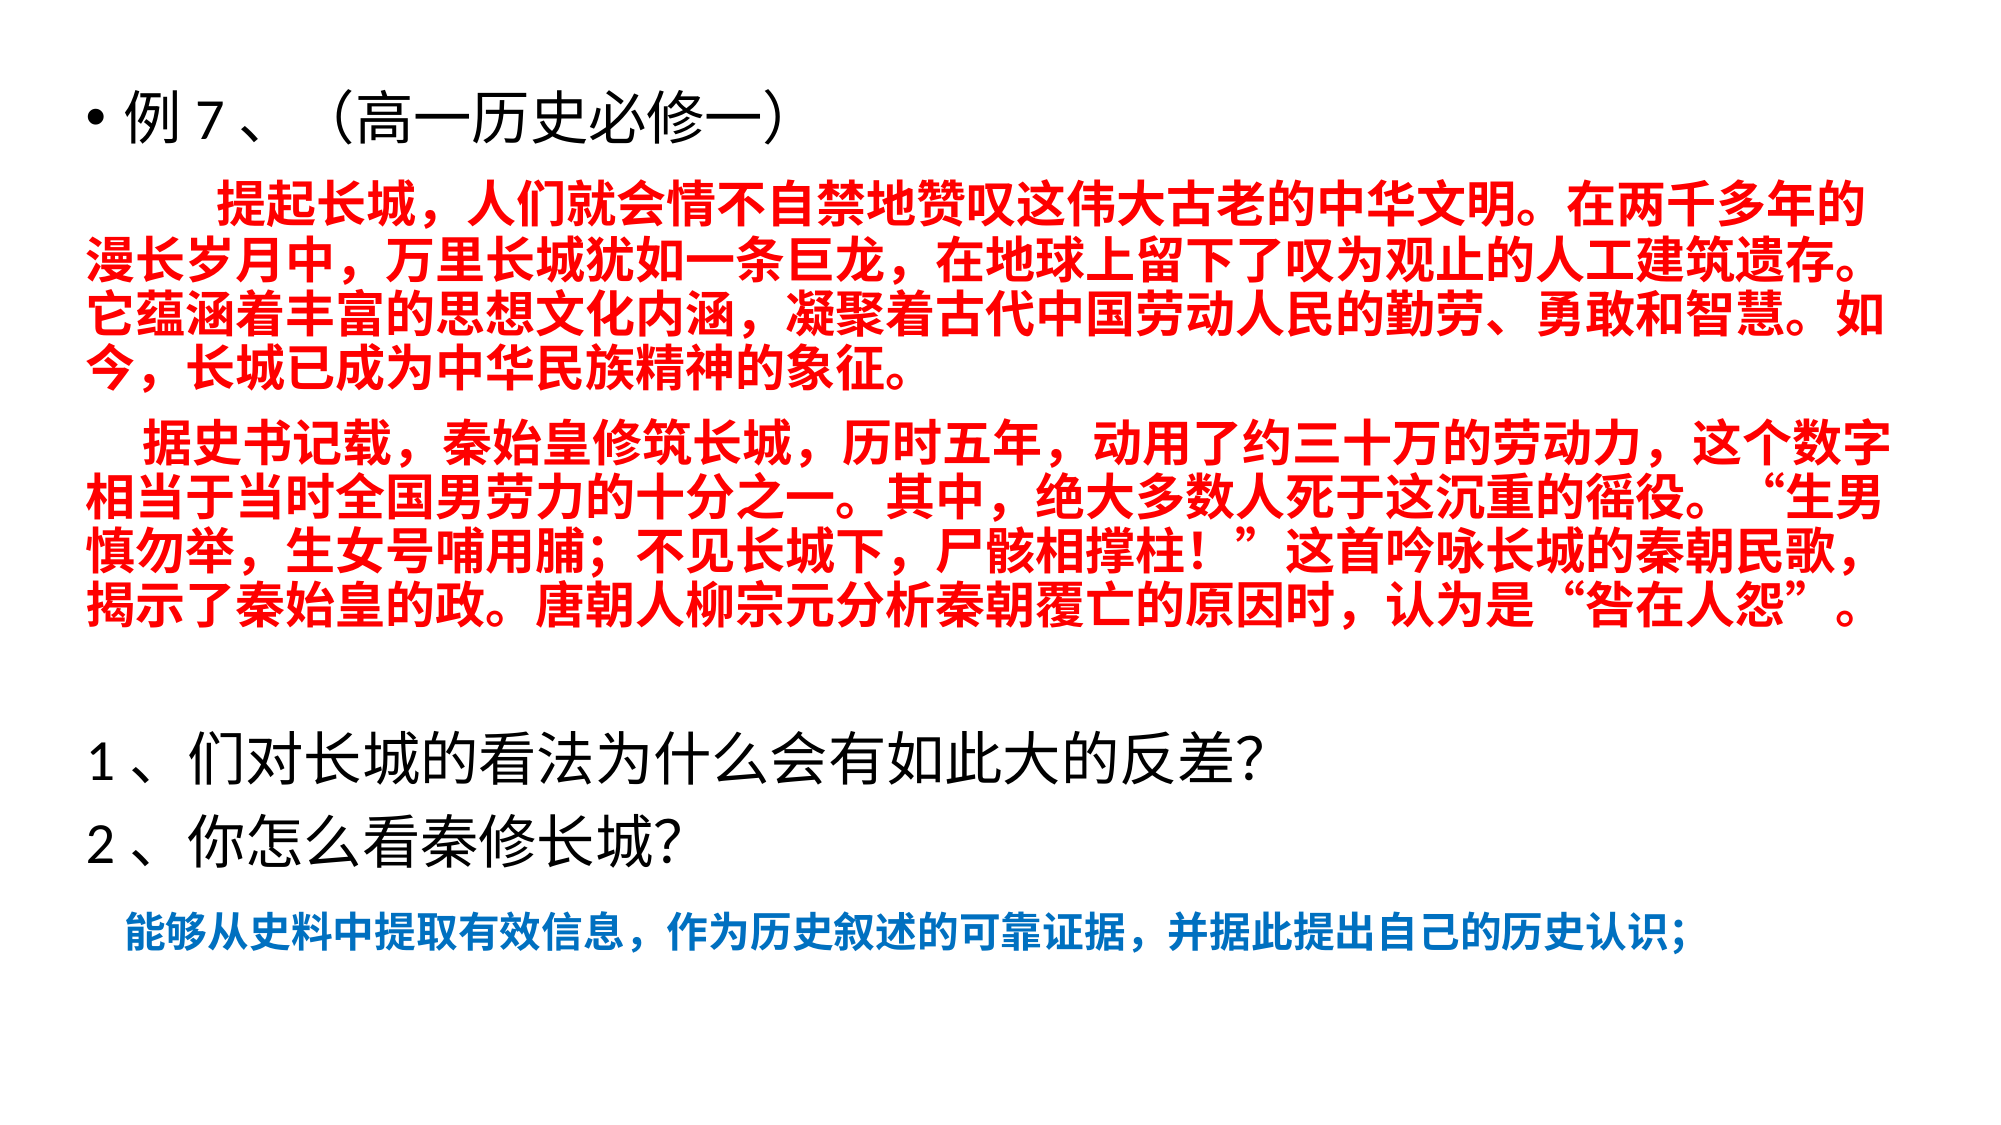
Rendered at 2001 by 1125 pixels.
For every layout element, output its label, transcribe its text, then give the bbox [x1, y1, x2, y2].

text_box 能够从史料中提取有效信息，作为历史叙述的可靠证据，并据此提出自己的历史认识； [109, 897, 1726, 963]
list 例7、（高一历史必修一） 提起长城，人们就会情不自禁地赞叹这伟大古老的中华文明。在两千多年的漫长岁月中，万里长城犹如一条巨龙，在地球上留下了叹为观止的人工建筑遗存。它蕴涵着丰富的思想文化内涵，凝聚着古代中国劳动人民的勤劳、勇敢和智慧。如今，长城已成为中华民族精神的象征。 据史书记载，秦始皇修筑长城，历时五年，动用了约三十万的劳动力，这个数字相当于当时全国男劳力的十分之一。其中，绝大多数人死于这沉重的徭役。“生男慎勿举，生女号哺用脯；不见长城下，尸骸相撑柱！”这首吟咏长城的秦朝民歌，揭示了秦始皇的政。唐朝人柳宗元分析秦朝覆亡的原因时，认为是“咎在人怨”。 1、们对长城的看法为什么会有如此大的反差？ 2、你怎么看秦修长城？ [70, 81, 1930, 1014]
